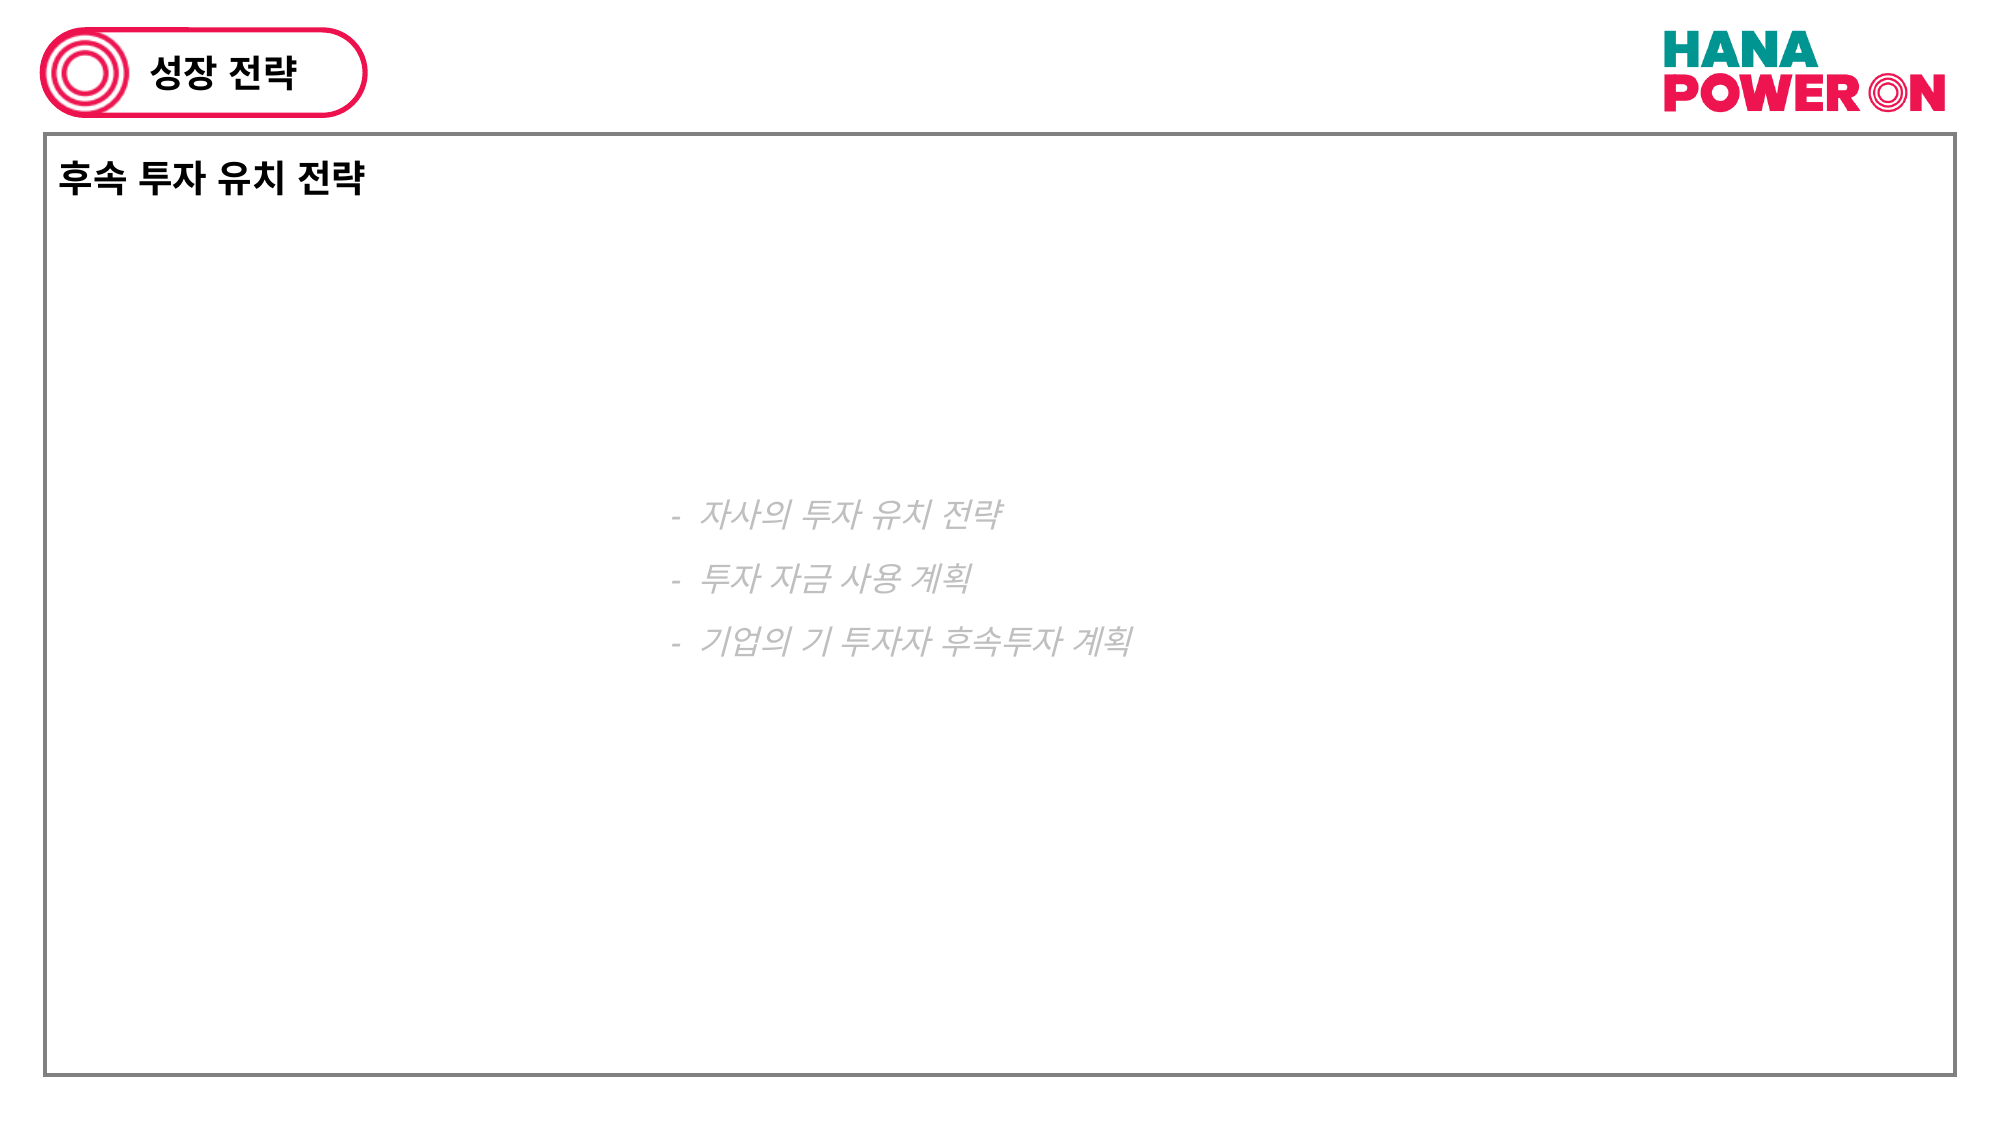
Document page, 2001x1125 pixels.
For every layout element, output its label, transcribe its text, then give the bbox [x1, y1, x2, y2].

picture [1648, 22, 1962, 116]
text_box [41, 28, 367, 117]
text_box 후속 투자 유치 전략 [44, 147, 657, 208]
text_box - 자사의 투자 유치 전략 - 투자 자금 사용 계획 - 기업의 기 투자자 후속투자 계획 [656, 462, 1349, 669]
picture [39, 22, 132, 126]
